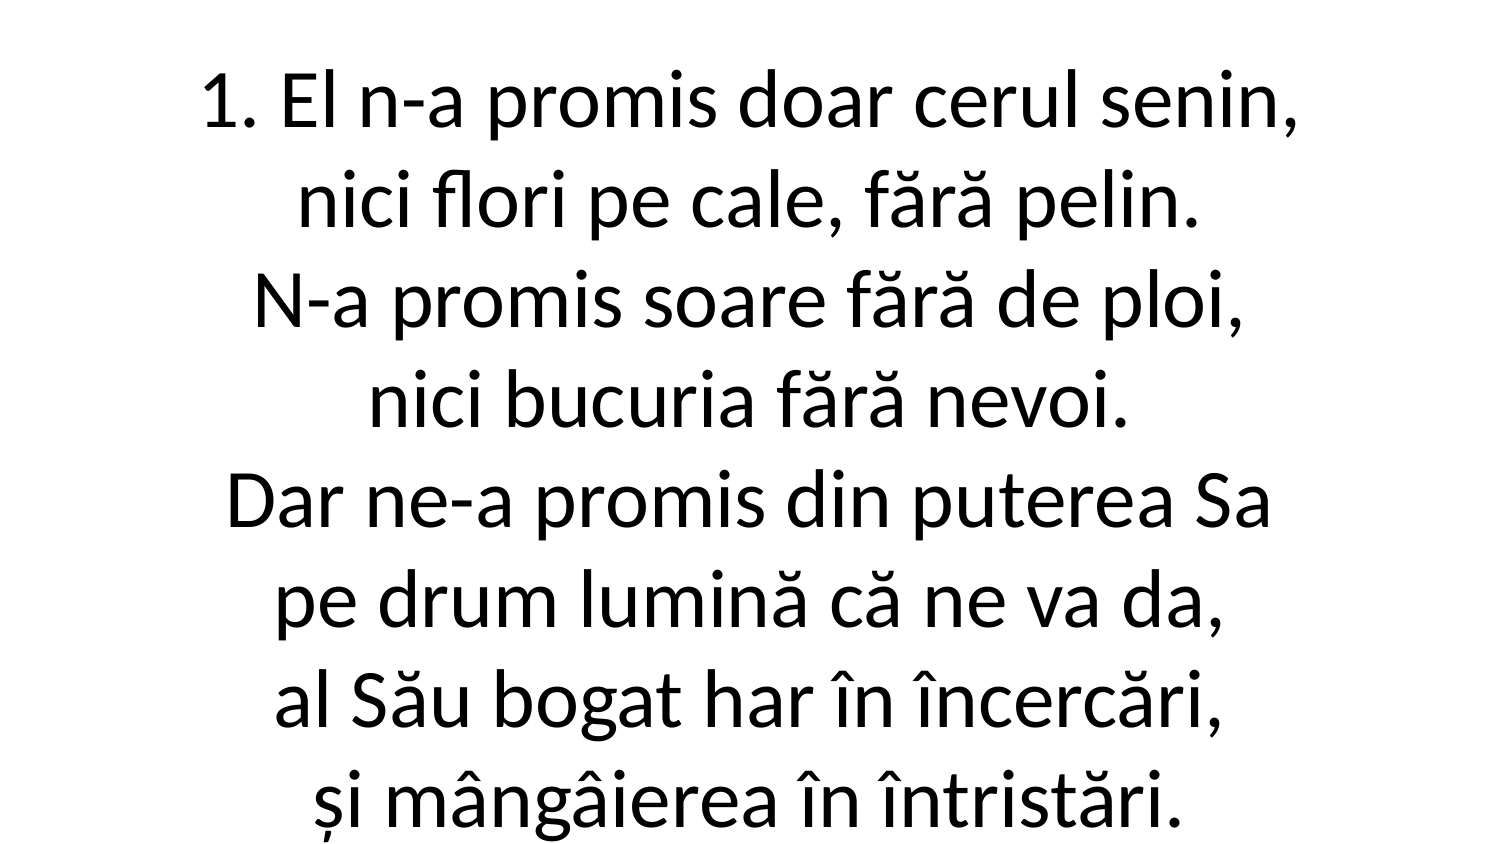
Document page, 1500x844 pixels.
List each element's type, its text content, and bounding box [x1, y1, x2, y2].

text_box 1. El n-a promis doar cerul senin, nici flori pe cale, fără pelin. N-a promis soare fără de ploi, nici bucuria fără nevoi. Dar ne-a promis din puterea Sa pe drum lumină că ne va da, al Său bogat har în încercări, și mângâierea în întristări. [182, 0, 1318, 844]
